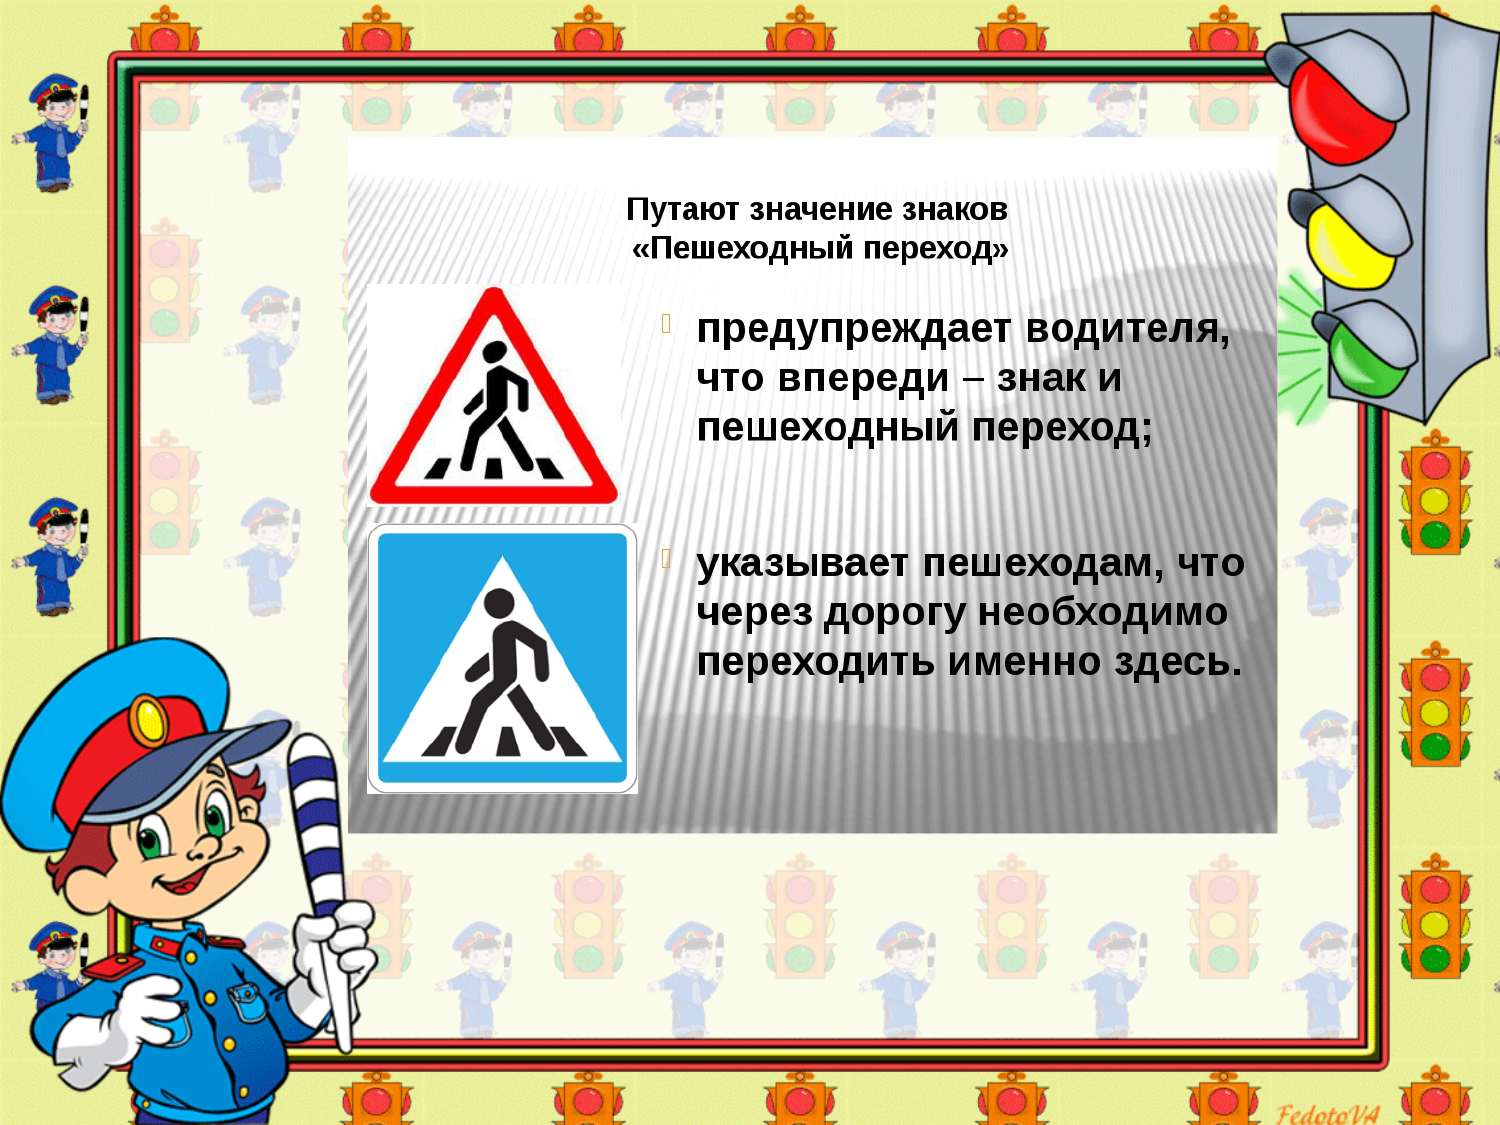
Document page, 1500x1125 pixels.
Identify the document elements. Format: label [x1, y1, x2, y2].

subtitle [218, 90, 1269, 870]
picture [0, 0, 1500, 1125]
title [1282, 349, 1388, 591]
title [112, 349, 218, 591]
